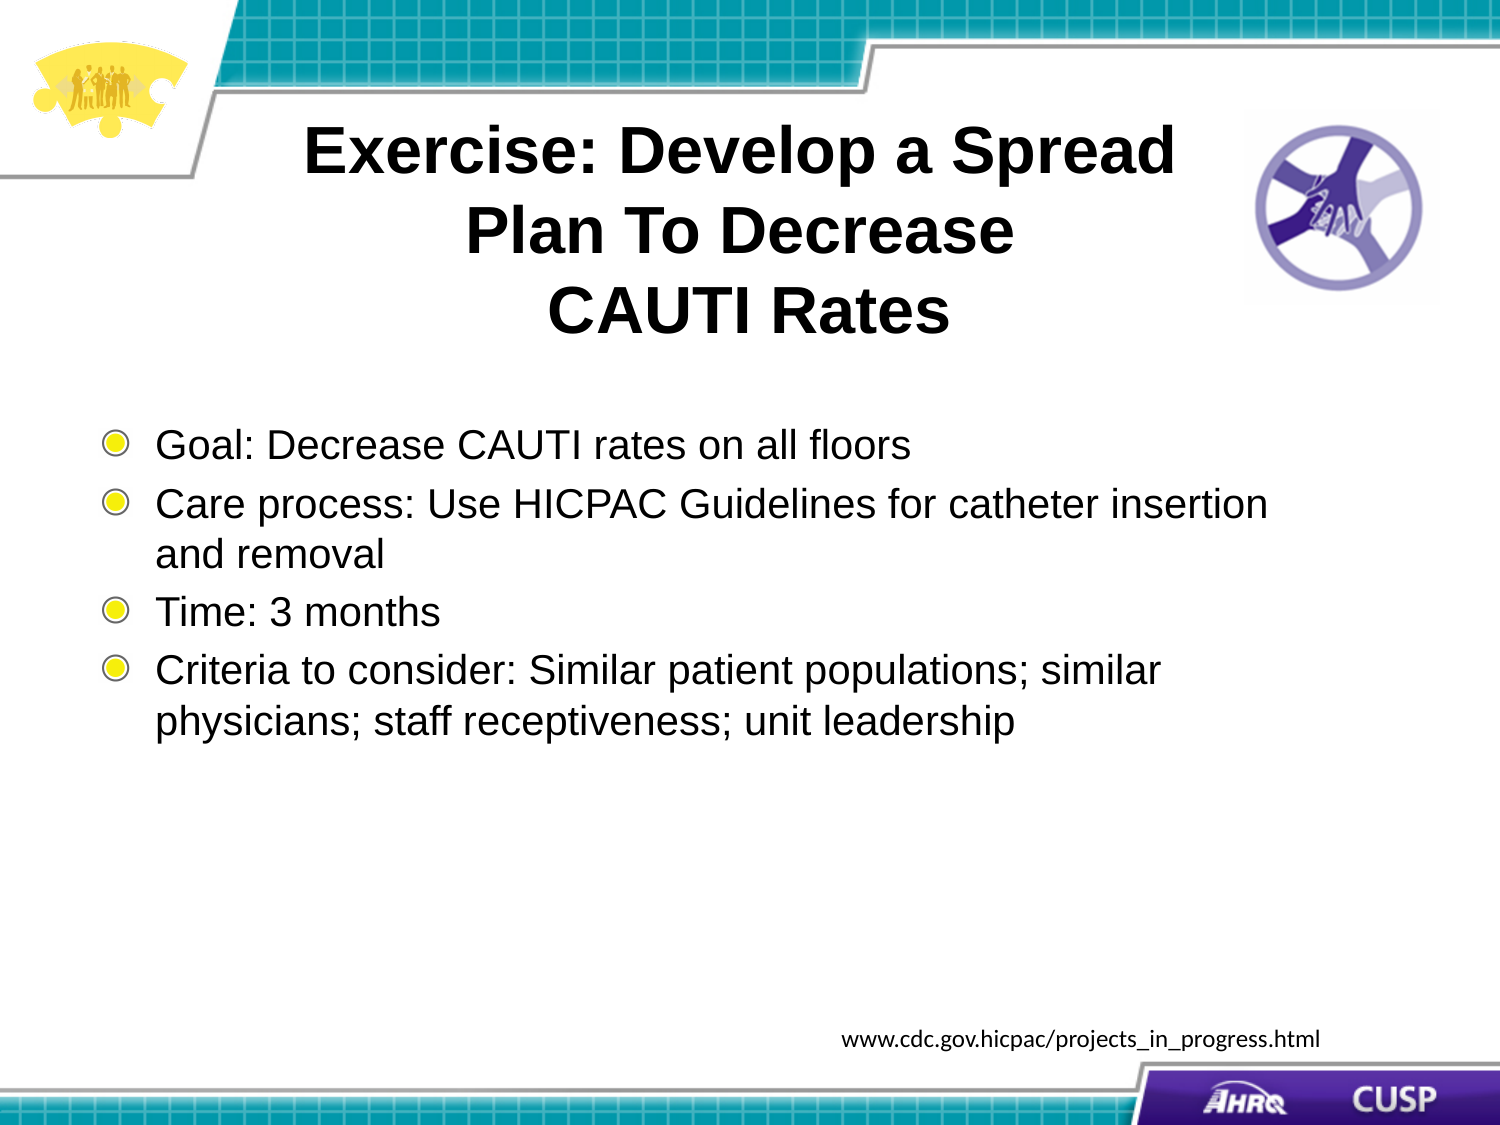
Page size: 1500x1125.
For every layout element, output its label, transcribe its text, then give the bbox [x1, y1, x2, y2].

text_box www.cdc.gov.hicpac/projects_in_progress.html [826, 1014, 1439, 1060]
title Exercise: Develop a Spread Plan To Decrease CAUTI Rates [0, 99, 1177, 350]
picture [0, 0, 1500, 1125]
list Goal: Decrease CAUTI rates on all floors Care process: Use HICPAC Guidelines for catheter insertion and removal Time: 3 months Criteria to consider: Similar patient populations; similar physicians; staff receptiveness; unit leadership [84, 352, 1339, 1035]
